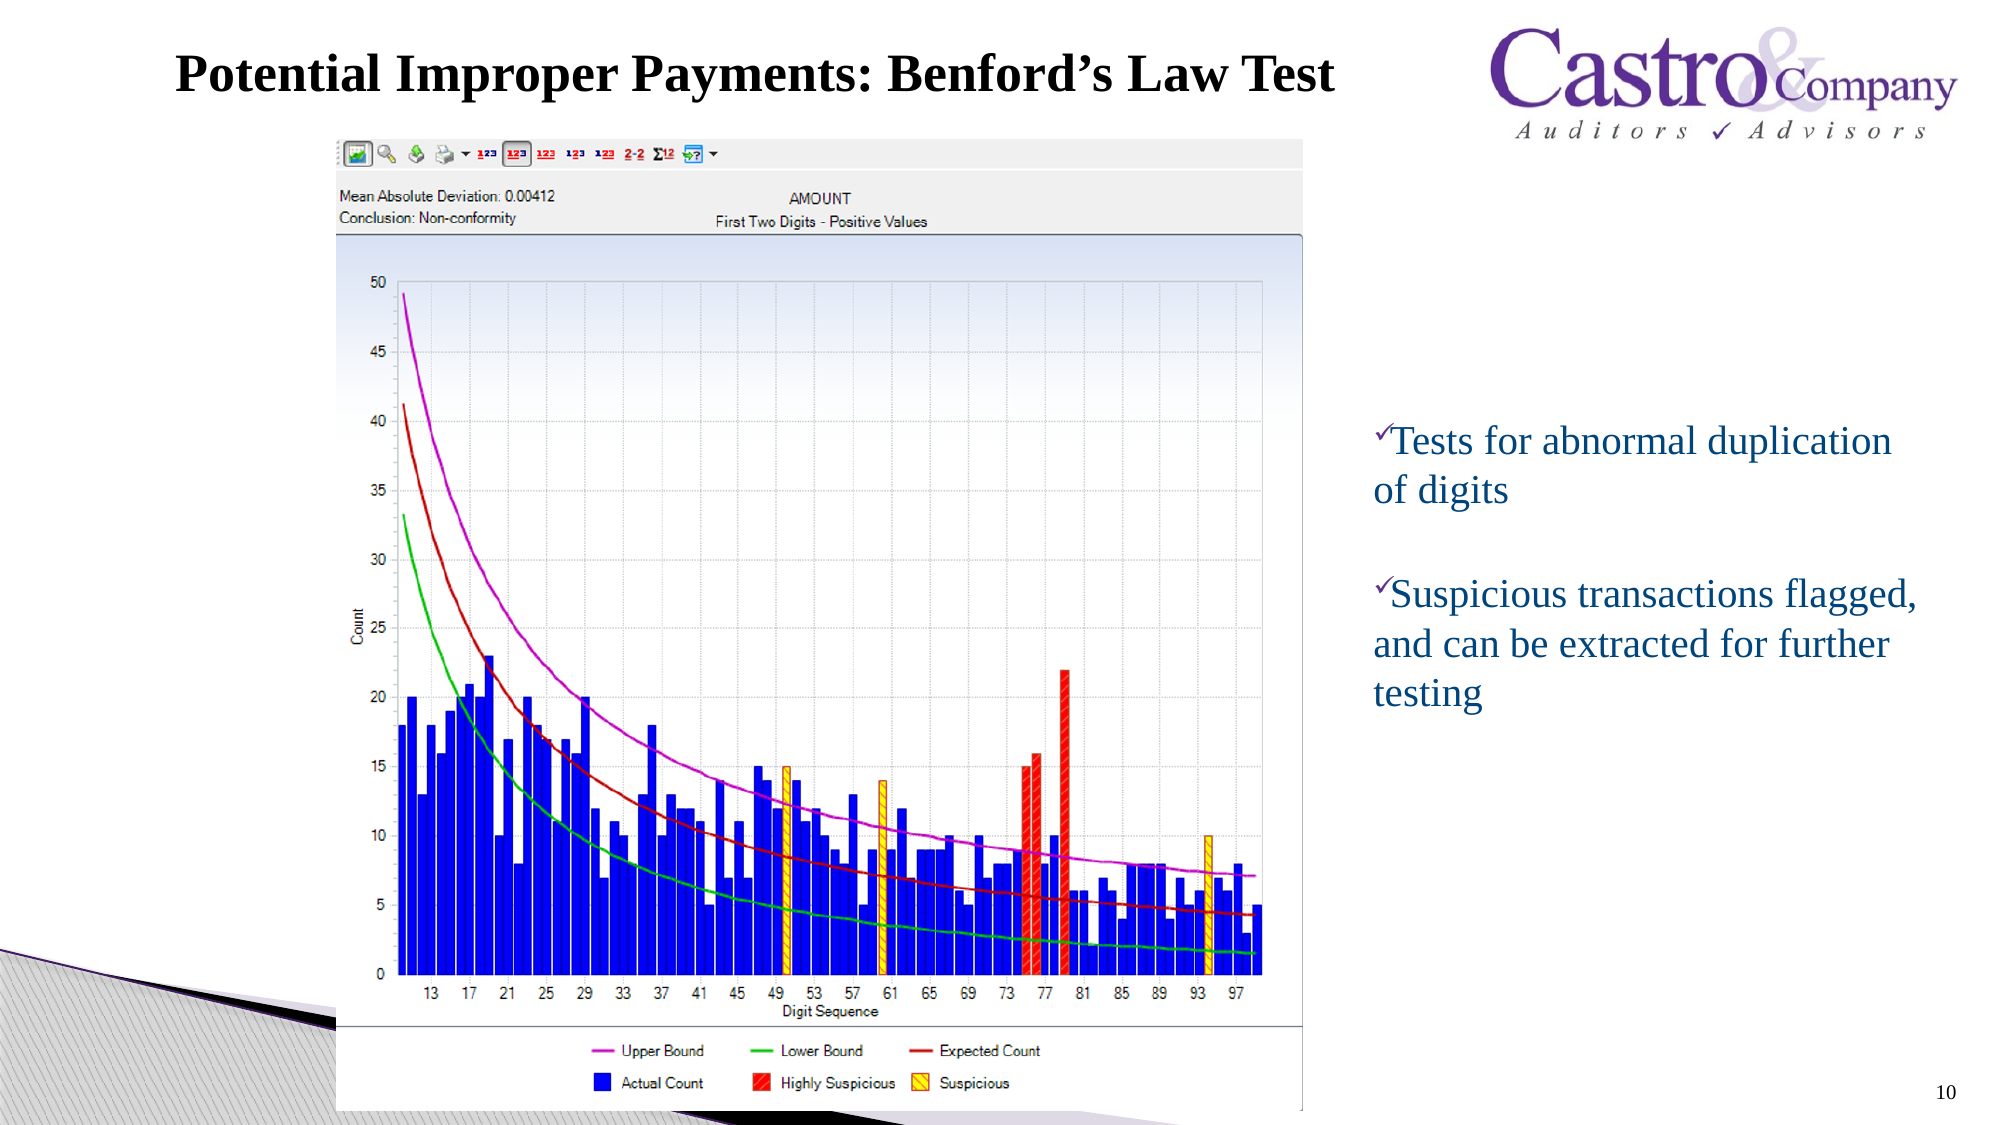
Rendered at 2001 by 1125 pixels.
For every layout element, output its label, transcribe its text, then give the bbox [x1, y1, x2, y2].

text_box Tests for abnormal duplication of digits Suspicious transactions flagged, and can be extracted for further testing [1365, 405, 1947, 727]
picture [1488, 24, 1960, 142]
title Potential Improper Payments: Benford’s Law Test [73, 29, 1438, 111]
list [336, 139, 1303, 1111]
slide_number 10 [1891, 1051, 1972, 1112]
